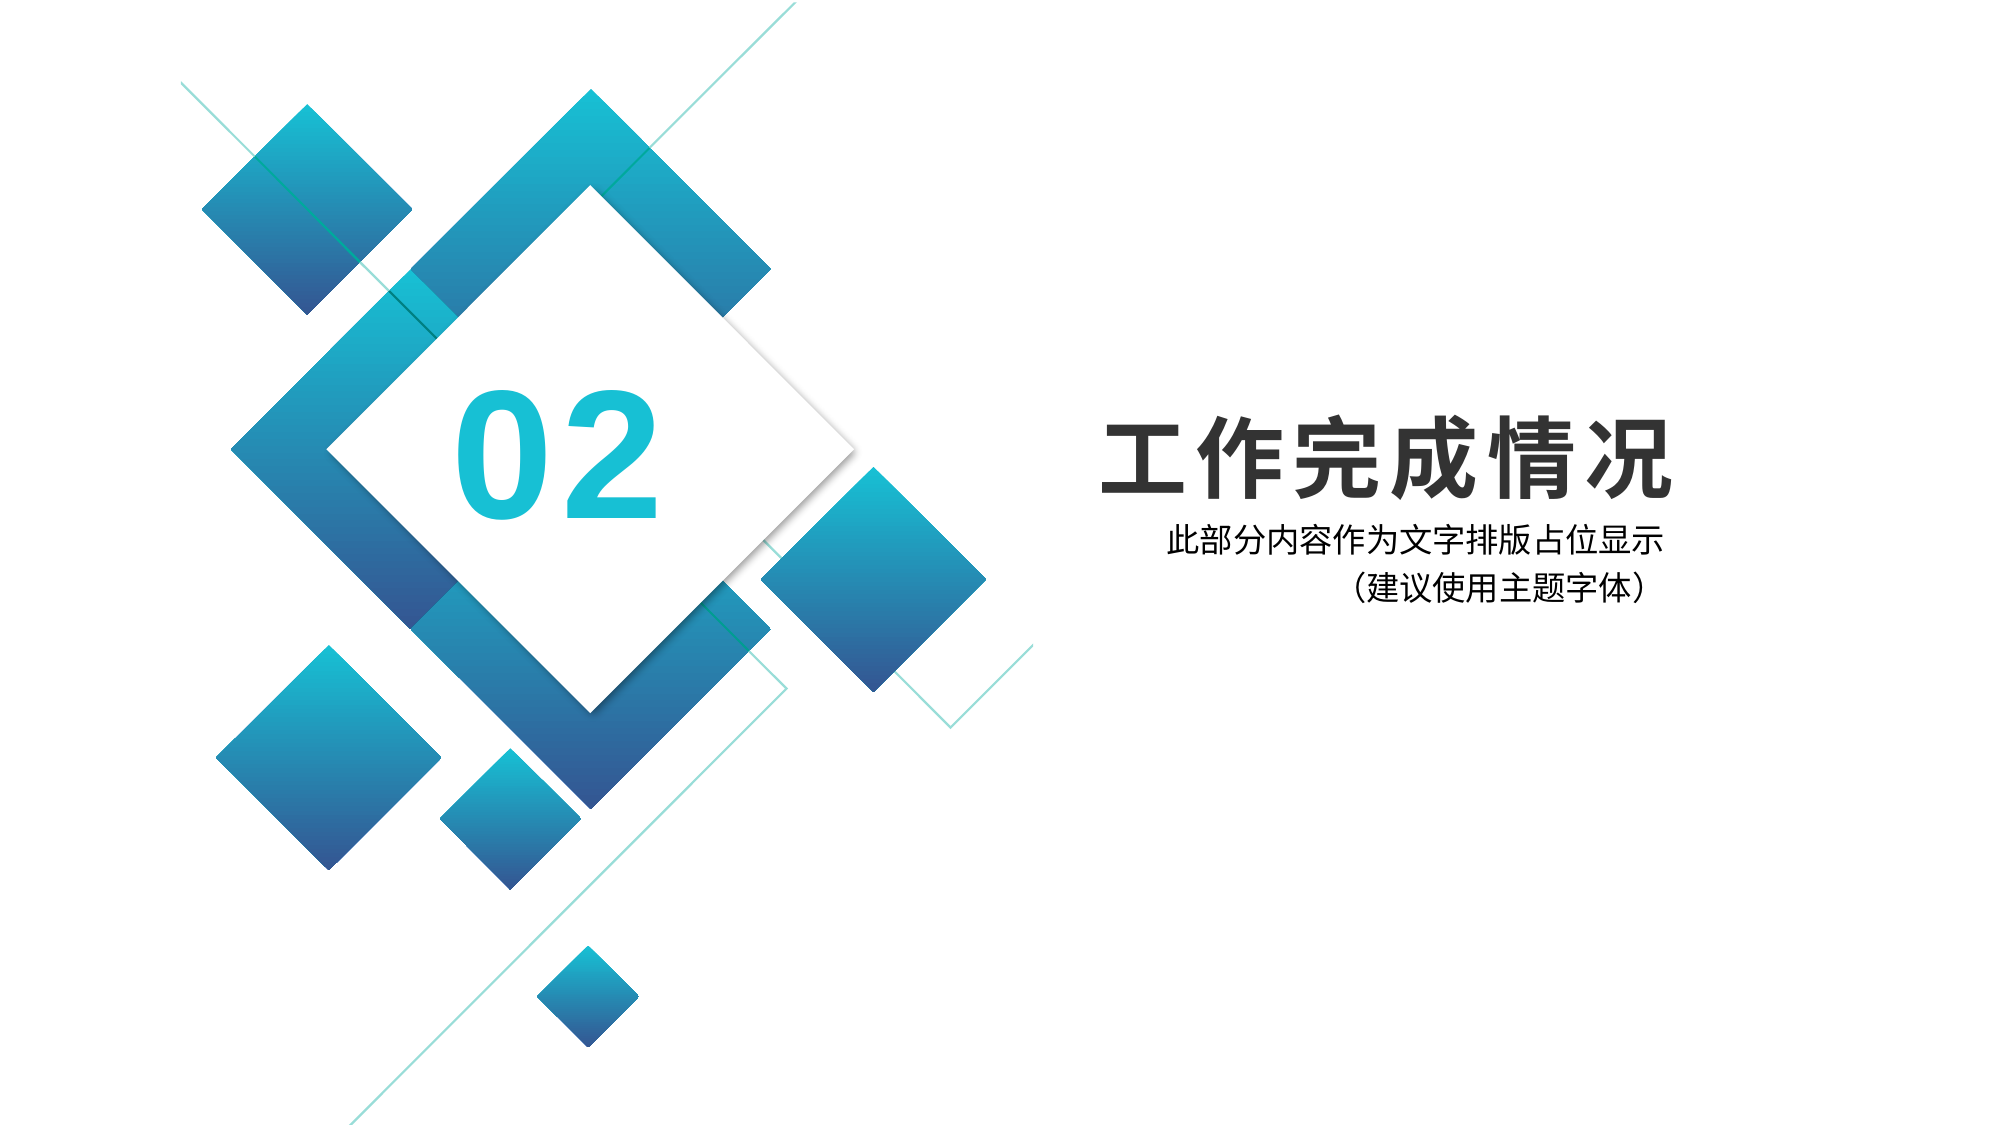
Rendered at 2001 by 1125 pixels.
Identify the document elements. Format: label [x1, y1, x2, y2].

text_box [180, 2, 1034, 1125]
text_box [1083, 395, 2000, 616]
